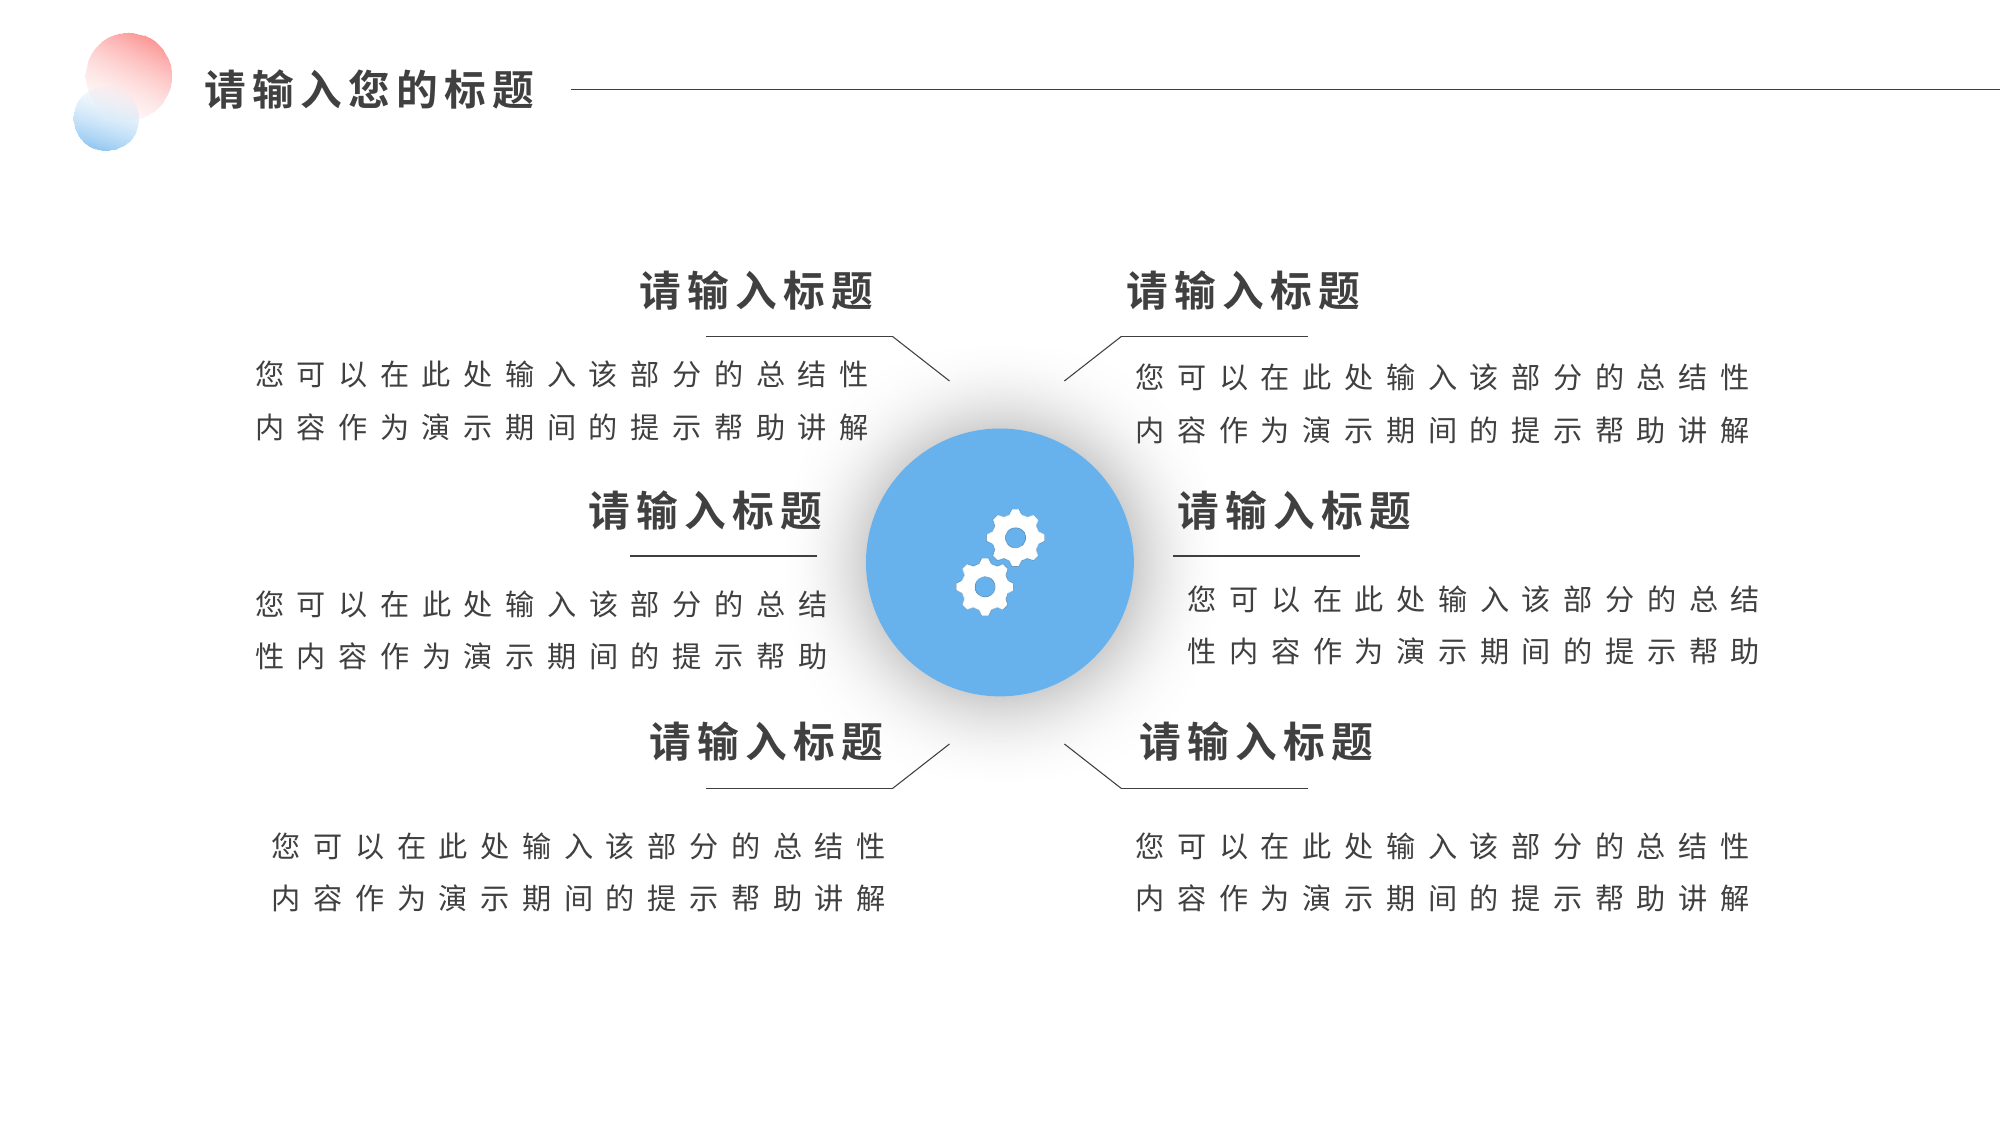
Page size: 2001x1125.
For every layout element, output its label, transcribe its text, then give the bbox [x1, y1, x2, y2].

text_box 您可以在此处输入该部分的总结性内容作为演示期间的提示帮助 [240, 561, 865, 681]
text_box 您可以在此处输入该部分的总结性内容作为演示期间的提示帮助讲解 [257, 803, 943, 923]
text_box 请输入标题 [1111, 257, 1376, 323]
text_box 请输入标题 [624, 257, 889, 323]
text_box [706, 336, 950, 381]
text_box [1064, 336, 1308, 381]
text_box 您可以在此处输入该部分的总结性内容作为演示期间的提示帮助 [1173, 556, 1804, 677]
text_box 请输入标题 [634, 708, 899, 773]
text_box 您可以在此处输入该部分的总结性内容作为演示期间的提示帮助讲解 [1121, 334, 1807, 455]
text_box 请输入标题 [1124, 708, 1389, 773]
text_box 您可以在此处输入该部分的总结性内容作为演示期间的提示帮助讲解 [1121, 803, 1807, 923]
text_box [706, 743, 950, 789]
text_box 请输入标题 [573, 477, 838, 542]
text_box 请输入标题 [1162, 477, 1427, 542]
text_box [1064, 743, 1308, 789]
text_box 您可以在此处输入该部分的总结性内容作为演示期间的提示帮助讲解 [240, 331, 926, 452]
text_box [865, 428, 1134, 697]
